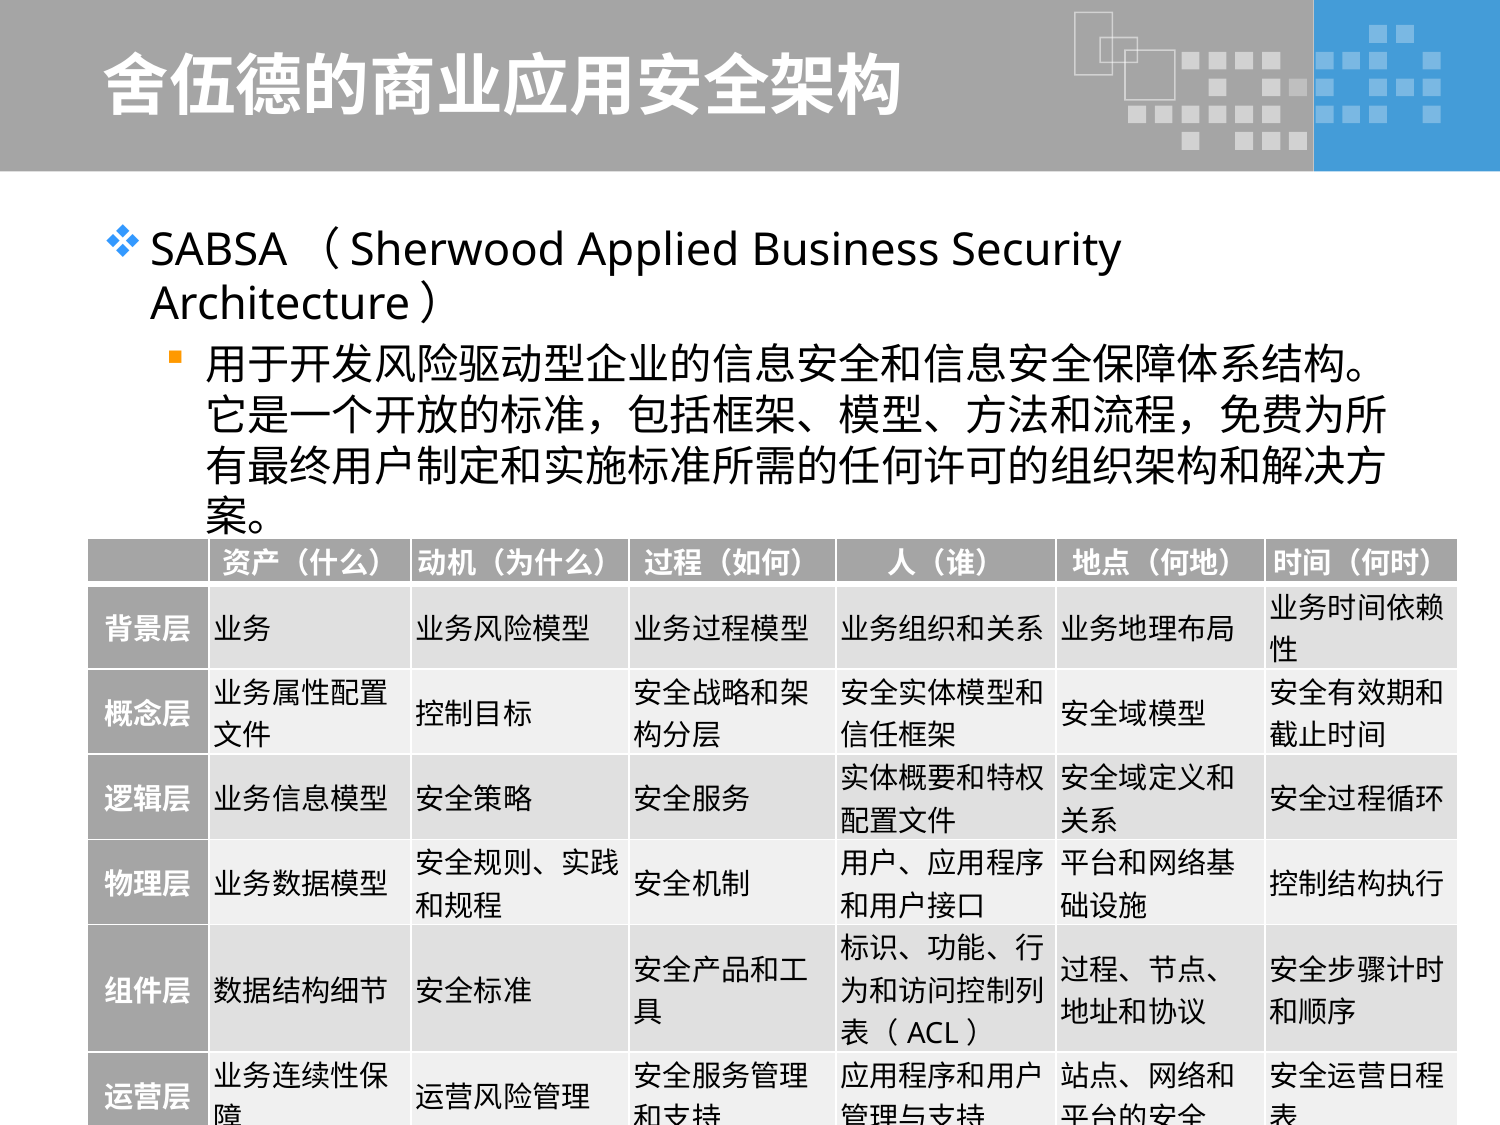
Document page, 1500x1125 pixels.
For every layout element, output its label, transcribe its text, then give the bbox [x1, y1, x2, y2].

table_cell 安全域定义和关系 [1057, 755, 1264, 839]
table_cell 安全过程循环 [1266, 755, 1457, 839]
table_cell 概念层 [88, 670, 208, 753]
table_cell 数据结构细节 [210, 925, 410, 1051]
table_cell 运营层 [88, 1053, 208, 1125]
table_cell 业务数据模型 [210, 840, 410, 924]
table_cell 业务地理布局 [1057, 587, 1264, 668]
table_header 过程（如何） [630, 539, 835, 581]
table_cell 安全运营日程表 [1266, 1053, 1457, 1125]
table_cell 业务组织和关系 [837, 587, 1055, 668]
table_cell 业务信息模型 [210, 755, 410, 839]
table_header 人（谁） [837, 539, 1055, 581]
table_cell 站点、网络和平台的安全 [1057, 1053, 1264, 1125]
table_cell 安全有效期和截止时间 [1266, 670, 1457, 753]
table_cell 物理层 [88, 840, 208, 924]
table_cell 业务过程模型 [630, 587, 835, 668]
table_cell 安全标准 [412, 925, 628, 1051]
table_cell 安全实体模型和信任框架 [837, 670, 1055, 753]
table_cell 业务属性配置文件 [210, 670, 410, 753]
table_cell 业务 [210, 587, 410, 668]
table_cell 平台和网络基础设施 [1057, 840, 1264, 924]
table_cell 安全机制 [630, 840, 835, 924]
table_header 资产（什么） [210, 539, 410, 581]
table_cell 安全服务管理和支持 [630, 1053, 835, 1125]
table_cell 控制目标 [412, 670, 628, 753]
table_header 地点（何地） [1057, 539, 1264, 581]
table_cell 业务连续性保障 [210, 1053, 410, 1125]
table_cell 实体概要和特权配置文件 [837, 755, 1055, 839]
table_cell 业务时间依赖性 [1266, 587, 1457, 668]
table_cell 逻辑层 [88, 755, 208, 839]
table_cell 用户、应用程序和用户接口 [837, 840, 1055, 924]
table_cell 安全策略 [412, 755, 628, 839]
table_cell 标识、功能、行为和访问控制列表（ACL） [837, 925, 1055, 1051]
table_cell 安全产品和工具 [630, 925, 835, 1051]
table_cell 安全规则、实践和规程 [412, 840, 628, 924]
table_cell 安全域模型 [1057, 670, 1264, 753]
table_header [88, 539, 208, 581]
table_header 动机（为什么） [412, 539, 628, 581]
table_cell 安全战略和架构分层 [630, 670, 835, 753]
title 舍伍德的商业应用安全架构 [87, 42, 1252, 123]
table_cell 安全步骤计时和顺序 [1266, 925, 1457, 1051]
table_cell 组件层 [88, 925, 208, 1051]
table_cell 应用程序和用户管理与支持 [837, 1053, 1055, 1125]
table_cell 背景层 [88, 587, 208, 668]
table_cell 过程、节点、地址和协议 [1057, 925, 1264, 1051]
table_cell 运营风险管理 [412, 1053, 628, 1125]
table_header 时间（何时） [1266, 539, 1457, 581]
table_cell 业务风险模型 [412, 587, 628, 668]
list SABSA（Sherwood Applied Business Security Architecture） 用于开发风险驱动型企业的信息安全和信息安全保障体系结构。它是一个开放的标准，包括框架、模型、方法和流程，免费为所有最终用户制定和实施标准所需的任何许可的组织架构和解决方案。 [87, 212, 1432, 537]
table_cell 安全服务 [630, 755, 835, 839]
table_cell 控制结构执行 [1266, 840, 1457, 924]
